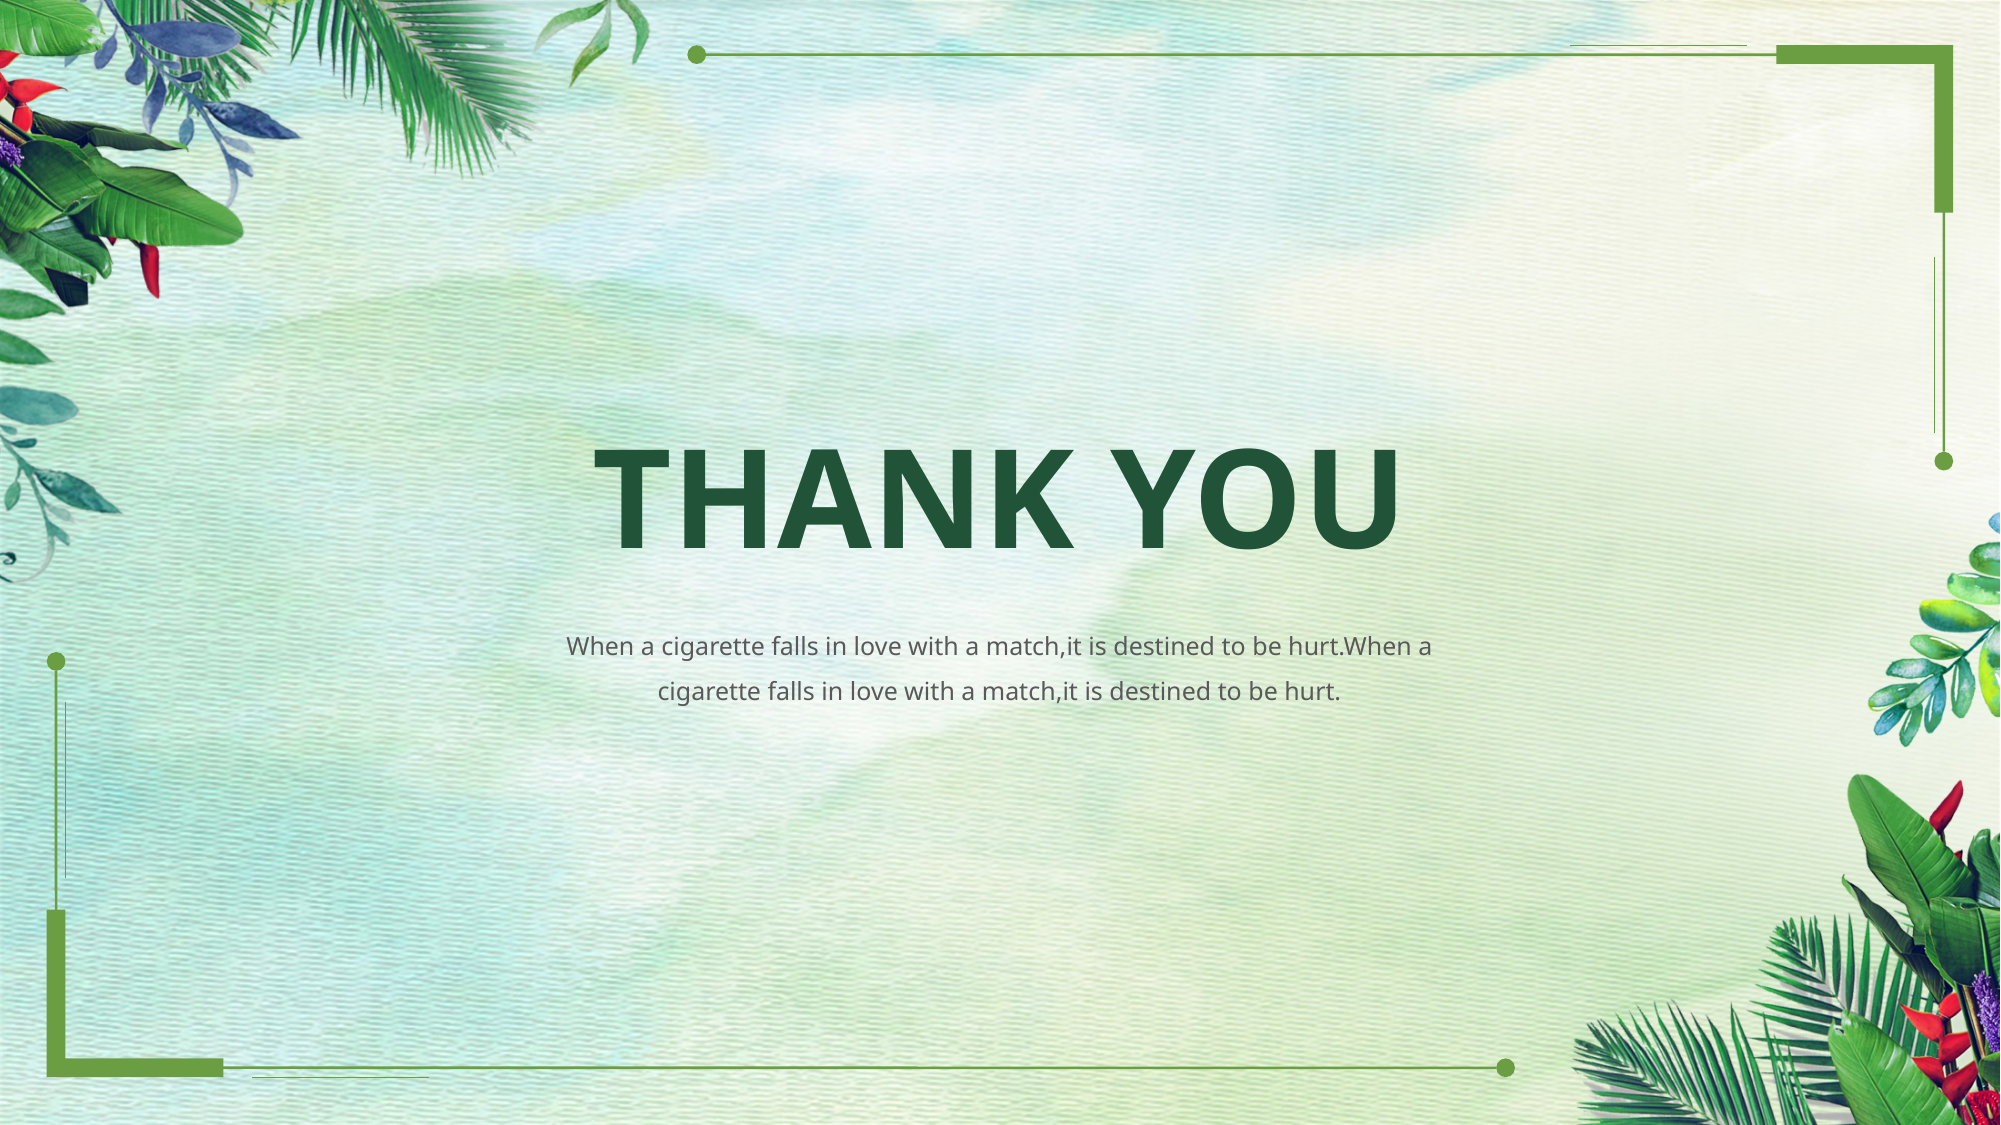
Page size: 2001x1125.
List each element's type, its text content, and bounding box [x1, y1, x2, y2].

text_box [46, 909, 224, 1077]
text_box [1776, 45, 1954, 213]
picture [0, 0, 2001, 1125]
text_box THANK YOU [660, 403, 1553, 584]
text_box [46, 651, 1515, 1078]
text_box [687, 45, 1954, 471]
text_box When a cigarette falls in love with a match,it is destined to be hurt.When a cigarette falls in love with a match,it is destined to be hurt. [545, 608, 1455, 651]
